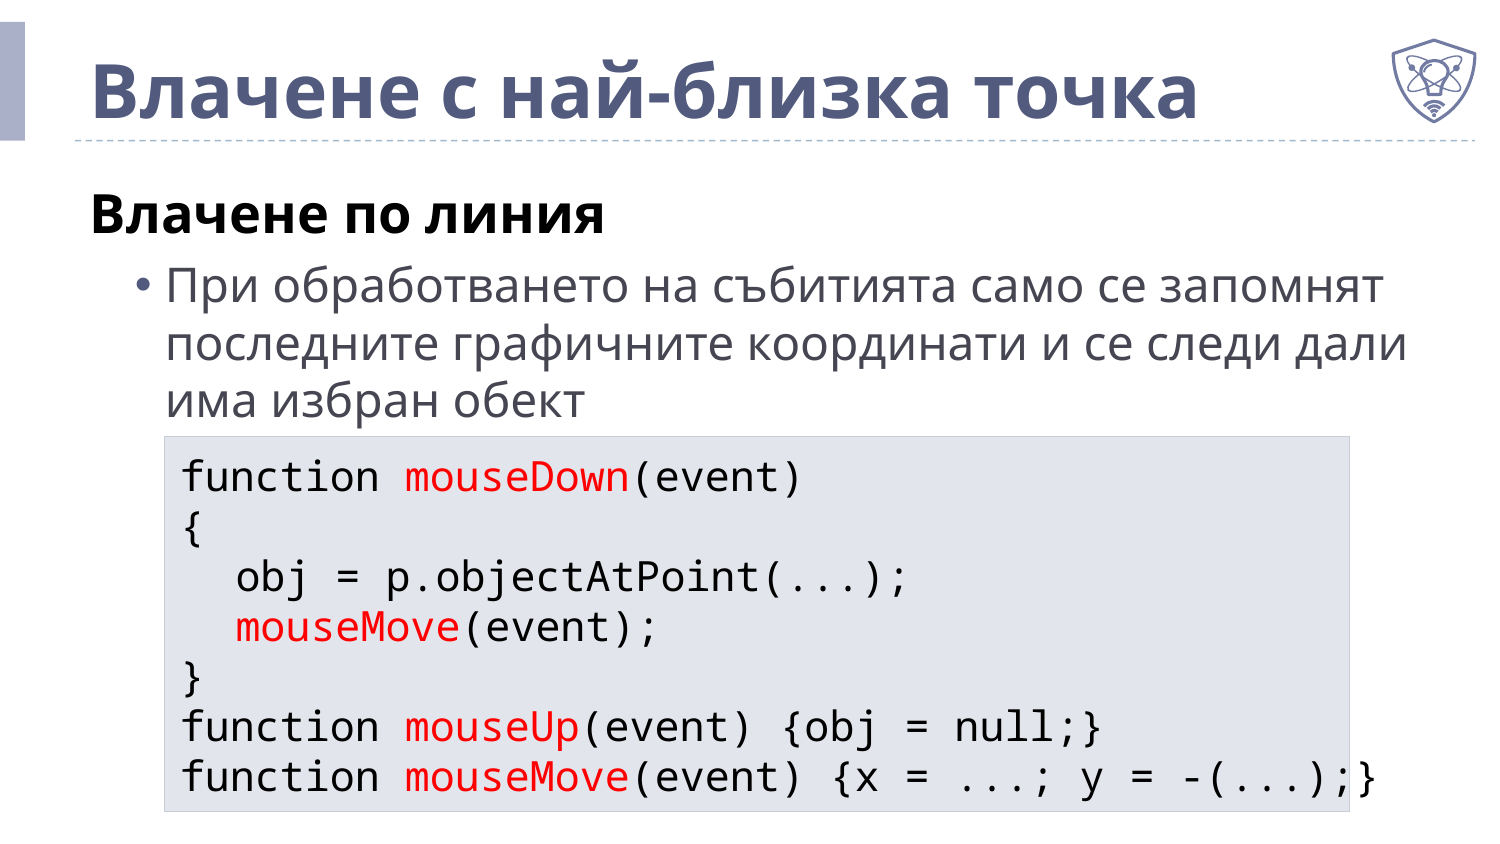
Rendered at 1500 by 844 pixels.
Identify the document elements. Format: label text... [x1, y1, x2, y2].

list Влачене по линия При обработването на събитията само се запомнят последните графичните координати и се следи дали има избран обект [75, 171, 1475, 835]
title Влачене с най-близка точка [75, 18, 1475, 141]
text_box function mouseDown(event) { obj = p.objectAtPoint(...); mouseMove(event); } function mouseUp(event) {obj = null;} function mouseMove(event) {x = ...; y = -(...);} [164, 436, 1350, 812]
